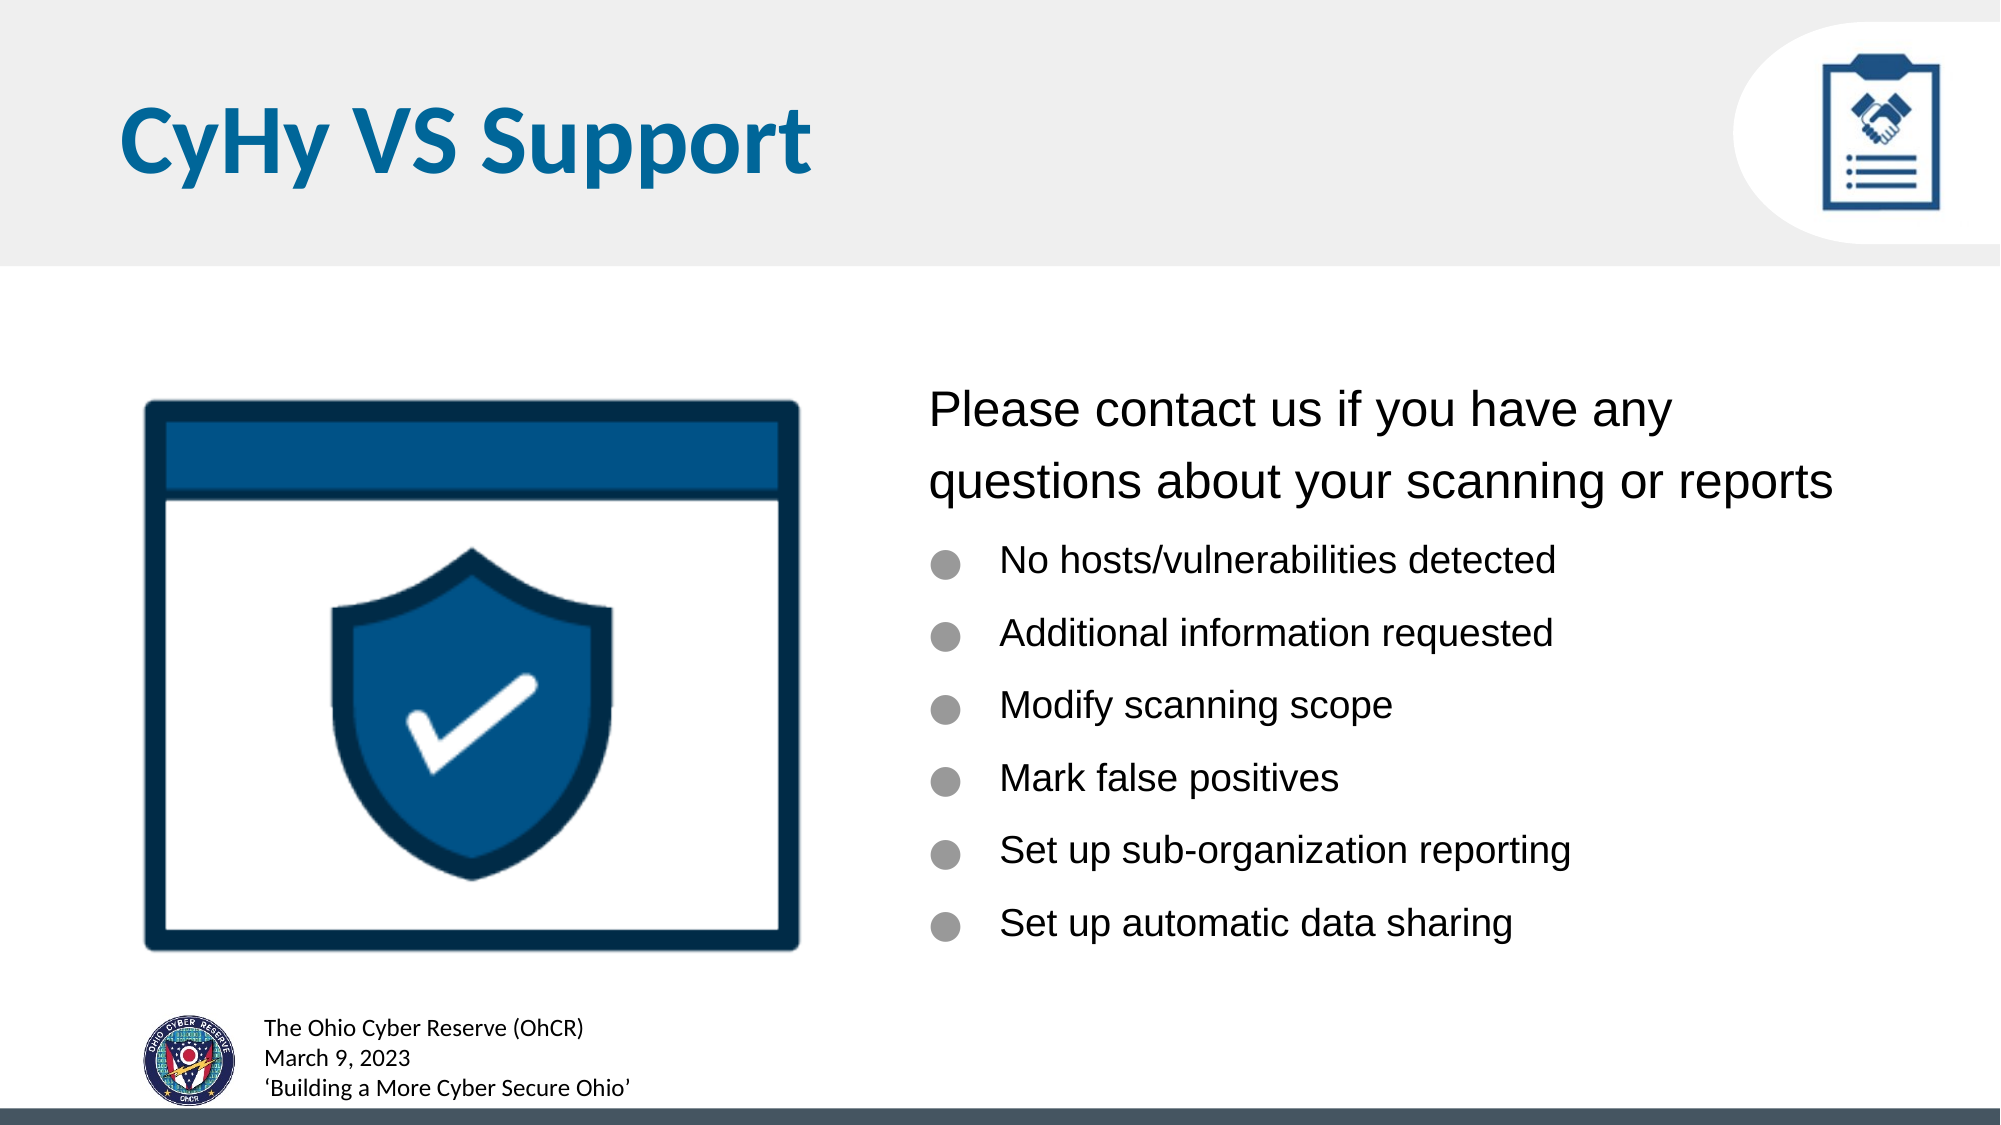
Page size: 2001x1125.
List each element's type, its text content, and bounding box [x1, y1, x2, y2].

text_box CyHy VS Support [0, 0, 2000, 267]
picture [1798, 39, 1984, 228]
list Please contact us if you have any questions about your scanning or reports No hosts/vulnerabilities detected Additional information requested Modify scanning scope Mark false positives Set up sub-organization reporting Set up automatic data sharing [1066, 344, 1920, 1091]
picture [0, 82, 1066, 1125]
text_box [1733, 21, 2000, 245]
